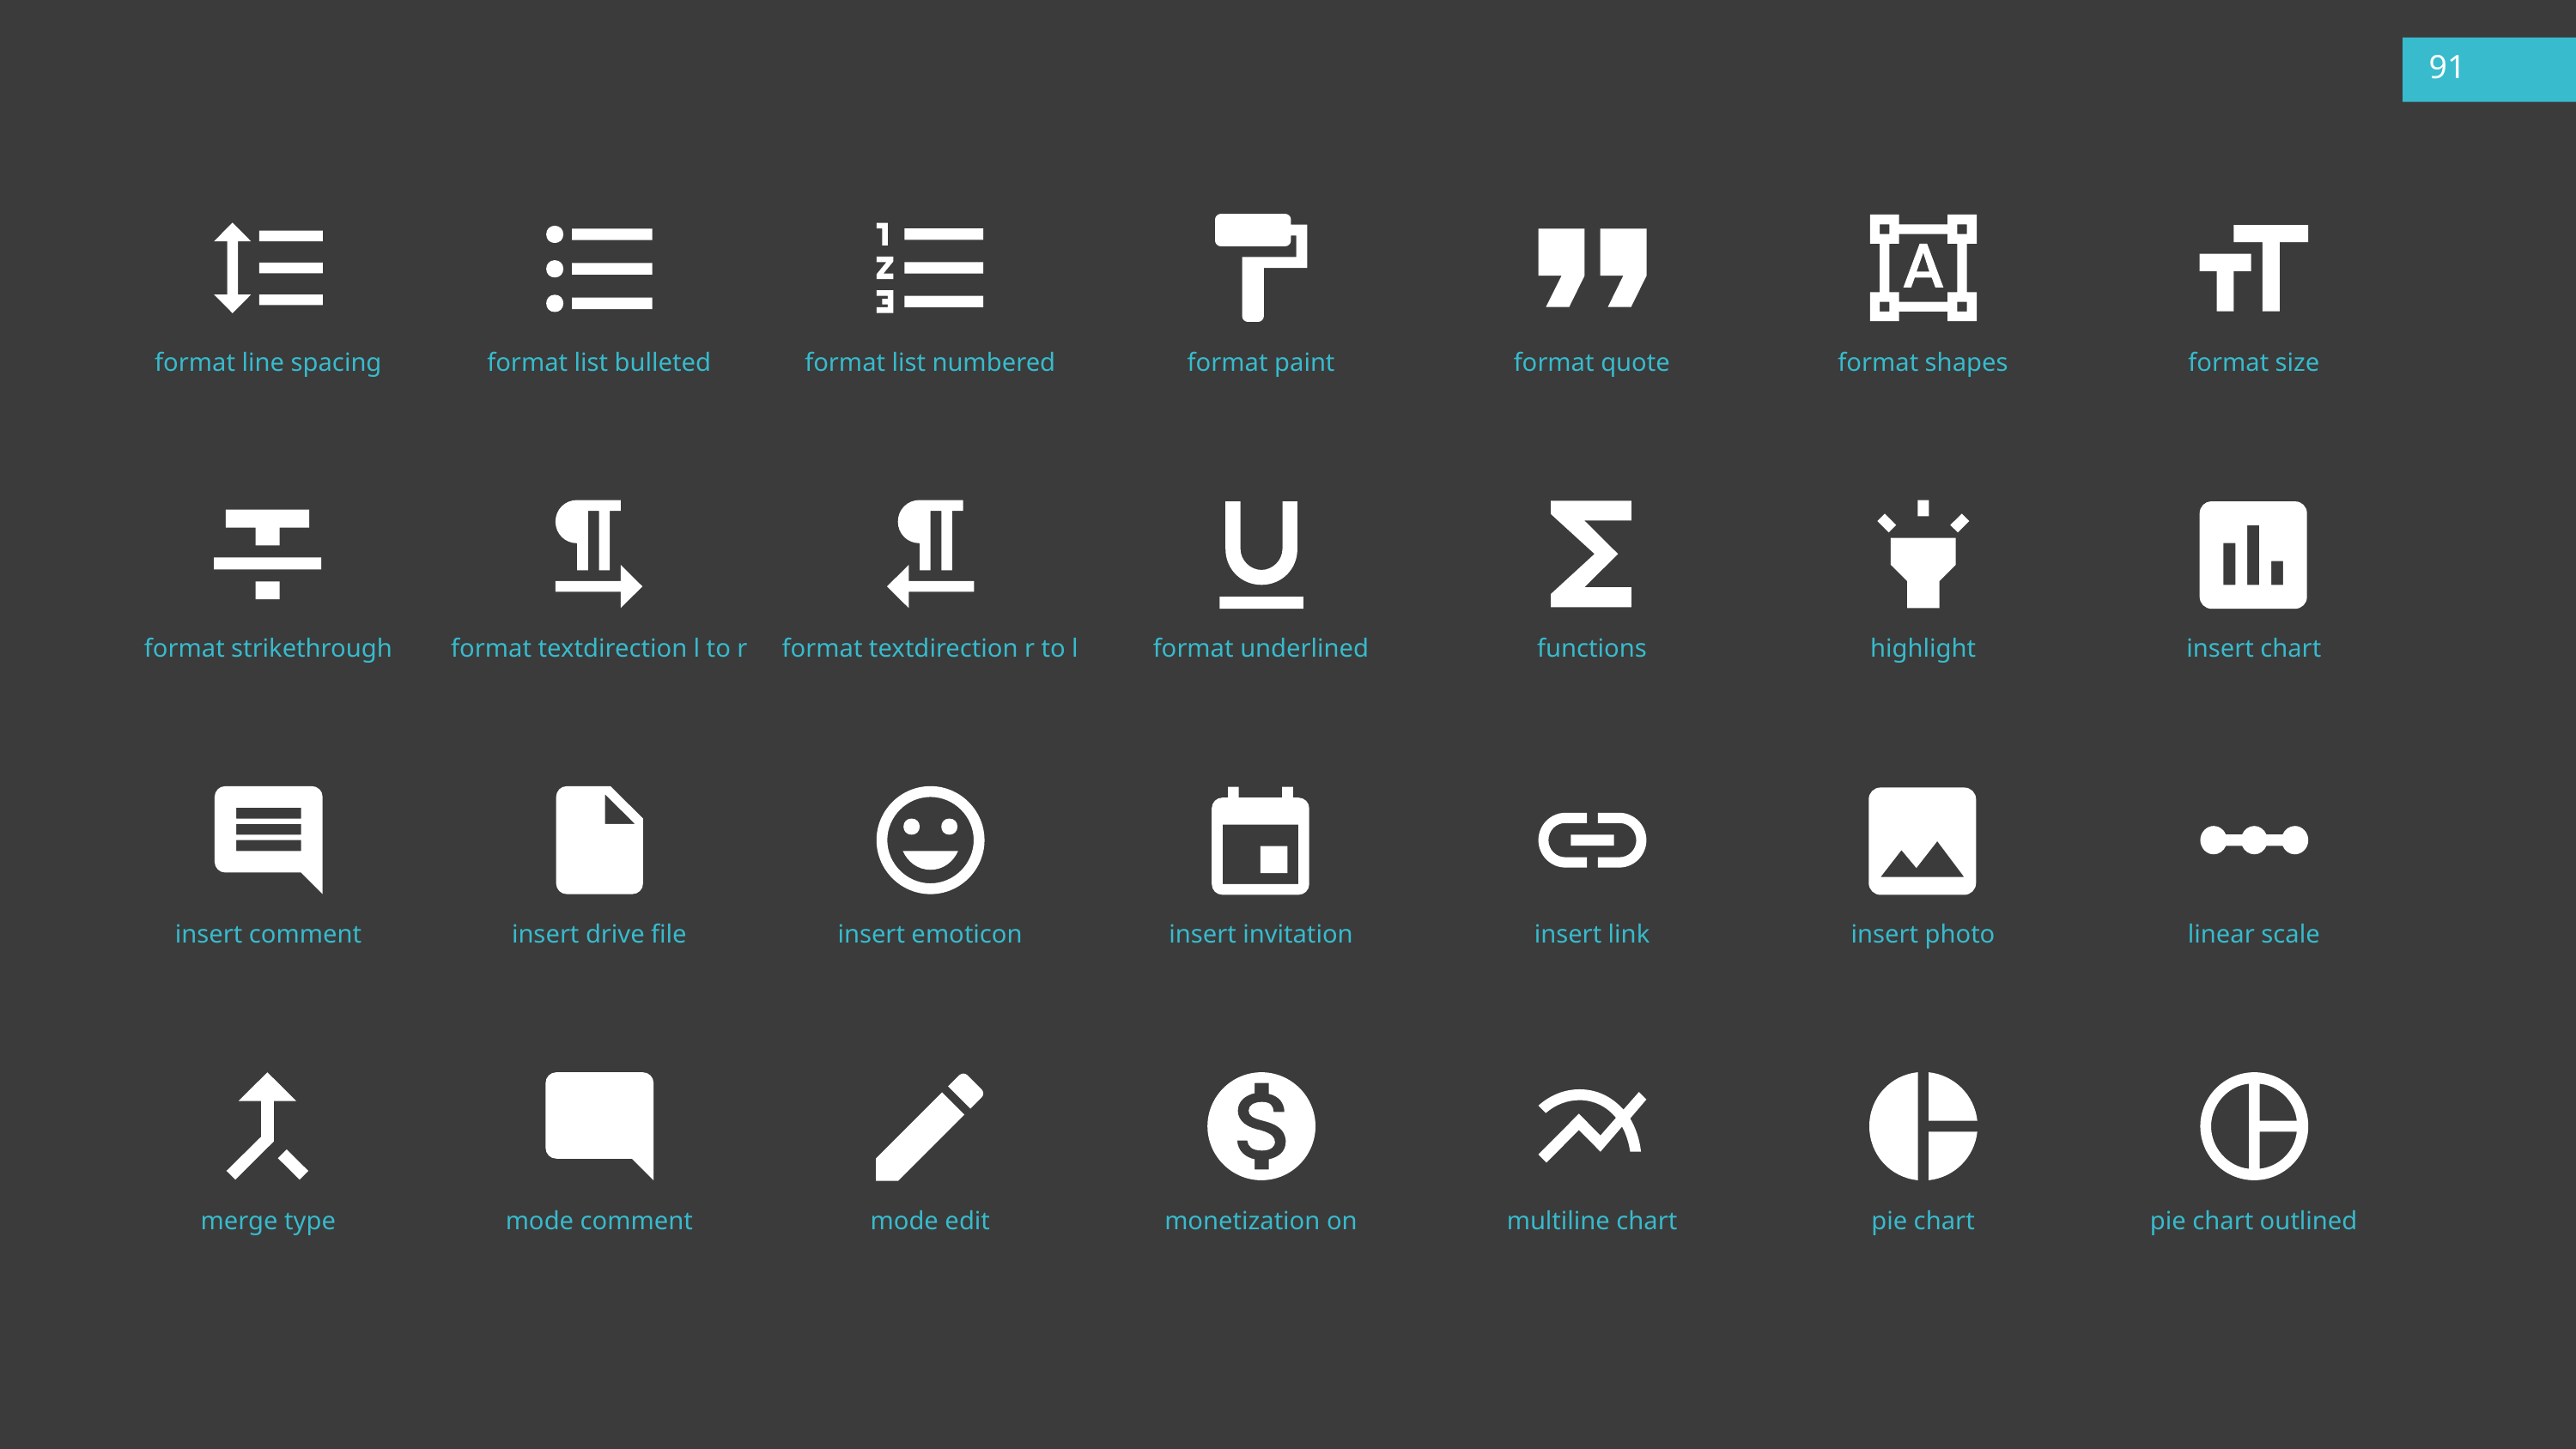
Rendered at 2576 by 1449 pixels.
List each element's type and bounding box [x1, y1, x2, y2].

text_box [2200, 1072, 2309, 1180]
text_box [1212, 786, 1309, 895]
text_box [2200, 826, 2309, 855]
text_box [258, 230, 323, 242]
text_box [2199, 253, 2251, 312]
text_box [572, 263, 653, 275]
text_box [1538, 812, 1588, 868]
text_box [89, 912, 2433, 955]
text_box [887, 564, 975, 609]
text_box [546, 225, 564, 244]
text_box [1551, 500, 1631, 608]
text_box [258, 262, 323, 274]
text_box [555, 564, 643, 609]
text_box [556, 785, 643, 894]
text_box [876, 785, 985, 894]
text_box [214, 222, 252, 313]
text_box [876, 290, 894, 313]
text_box [1877, 513, 1897, 533]
text_box [904, 262, 984, 274]
text_box [1929, 1072, 1978, 1121]
text_box [89, 1197, 2433, 1241]
text_box [1929, 1131, 1978, 1180]
text_box [258, 294, 323, 306]
text_box [255, 581, 280, 600]
text_box [904, 295, 984, 307]
text_box [1597, 812, 1647, 868]
text_box [545, 1072, 654, 1180]
text_box [876, 256, 894, 280]
text_box [1917, 500, 1929, 517]
text_box [876, 222, 888, 246]
text_box [225, 509, 310, 546]
text_box [555, 500, 621, 571]
text_box [2233, 225, 2309, 312]
text_box [897, 500, 963, 571]
text_box [1890, 537, 1956, 609]
text_box [876, 1092, 965, 1181]
text_box [546, 260, 564, 278]
text_box [1538, 228, 1585, 307]
text_box [1869, 214, 1978, 322]
text_box [1215, 214, 1308, 322]
text_box [1225, 501, 1297, 585]
text_box [89, 339, 2433, 383]
text_box [1207, 1072, 1316, 1180]
text_box [948, 1073, 984, 1109]
text_box [1950, 513, 1970, 533]
text_box [2199, 501, 2307, 609]
text_box [904, 228, 984, 240]
text_box [277, 1149, 309, 1180]
text_box [1219, 597, 1303, 609]
text_box [1600, 228, 1647, 307]
text_box [226, 1072, 296, 1180]
text_box [546, 294, 564, 312]
text_box [1571, 834, 1614, 846]
text_box [1868, 787, 1977, 895]
text_box [1869, 1072, 1918, 1180]
text_box [572, 228, 653, 240]
text_box [214, 785, 323, 894]
text_box [89, 626, 2433, 669]
text_box [1538, 1088, 1647, 1163]
text_box [214, 557, 322, 570]
slide_number [2415, 35, 2502, 100]
text_box [572, 297, 653, 310]
